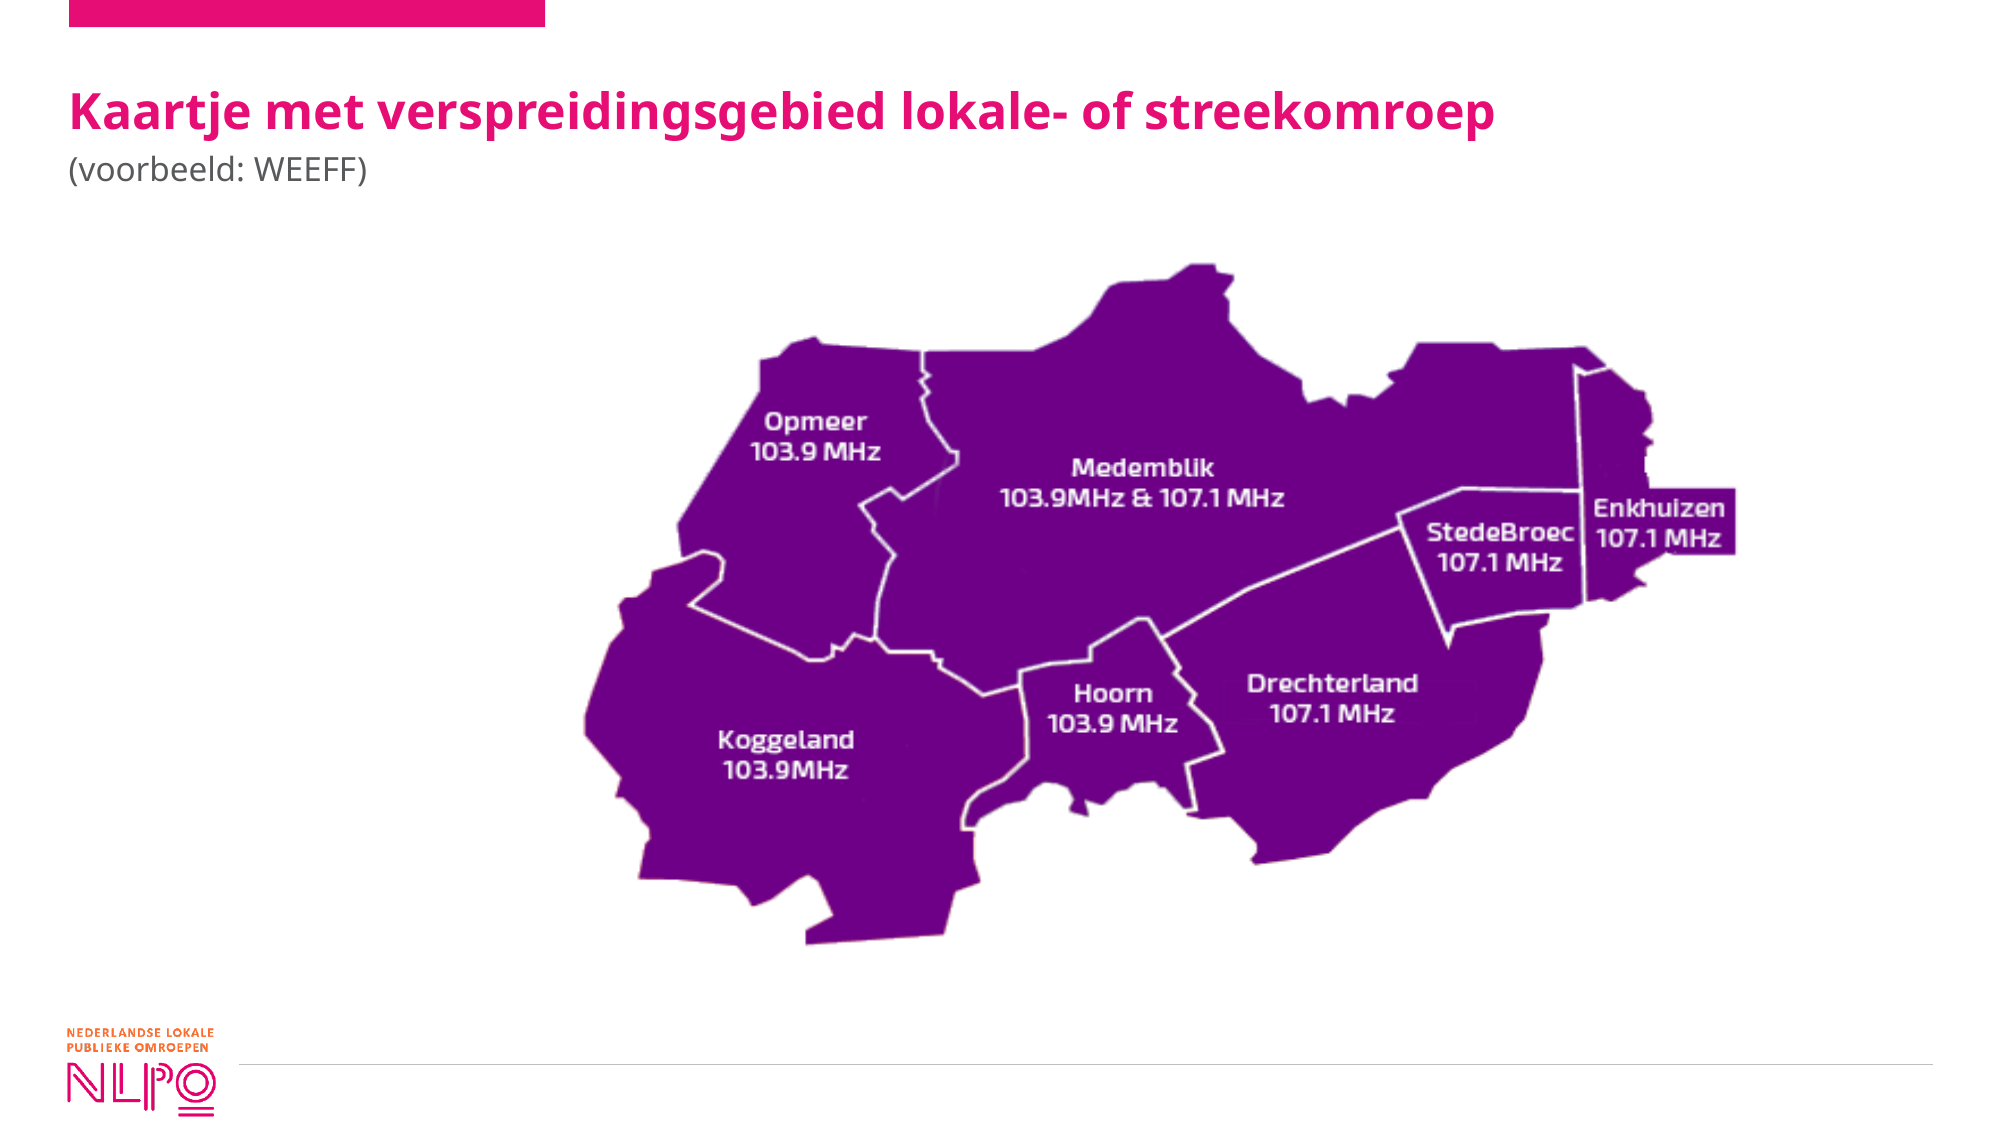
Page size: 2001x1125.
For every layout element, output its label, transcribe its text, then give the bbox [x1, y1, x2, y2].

picture [67, 1028, 216, 1118]
picture [491, 220, 1804, 996]
title Kaartje met verspreidingsgebied lokale- of streekomroep [68, 59, 1934, 141]
list (voorbeeld: WEEFF) [68, 141, 1934, 197]
